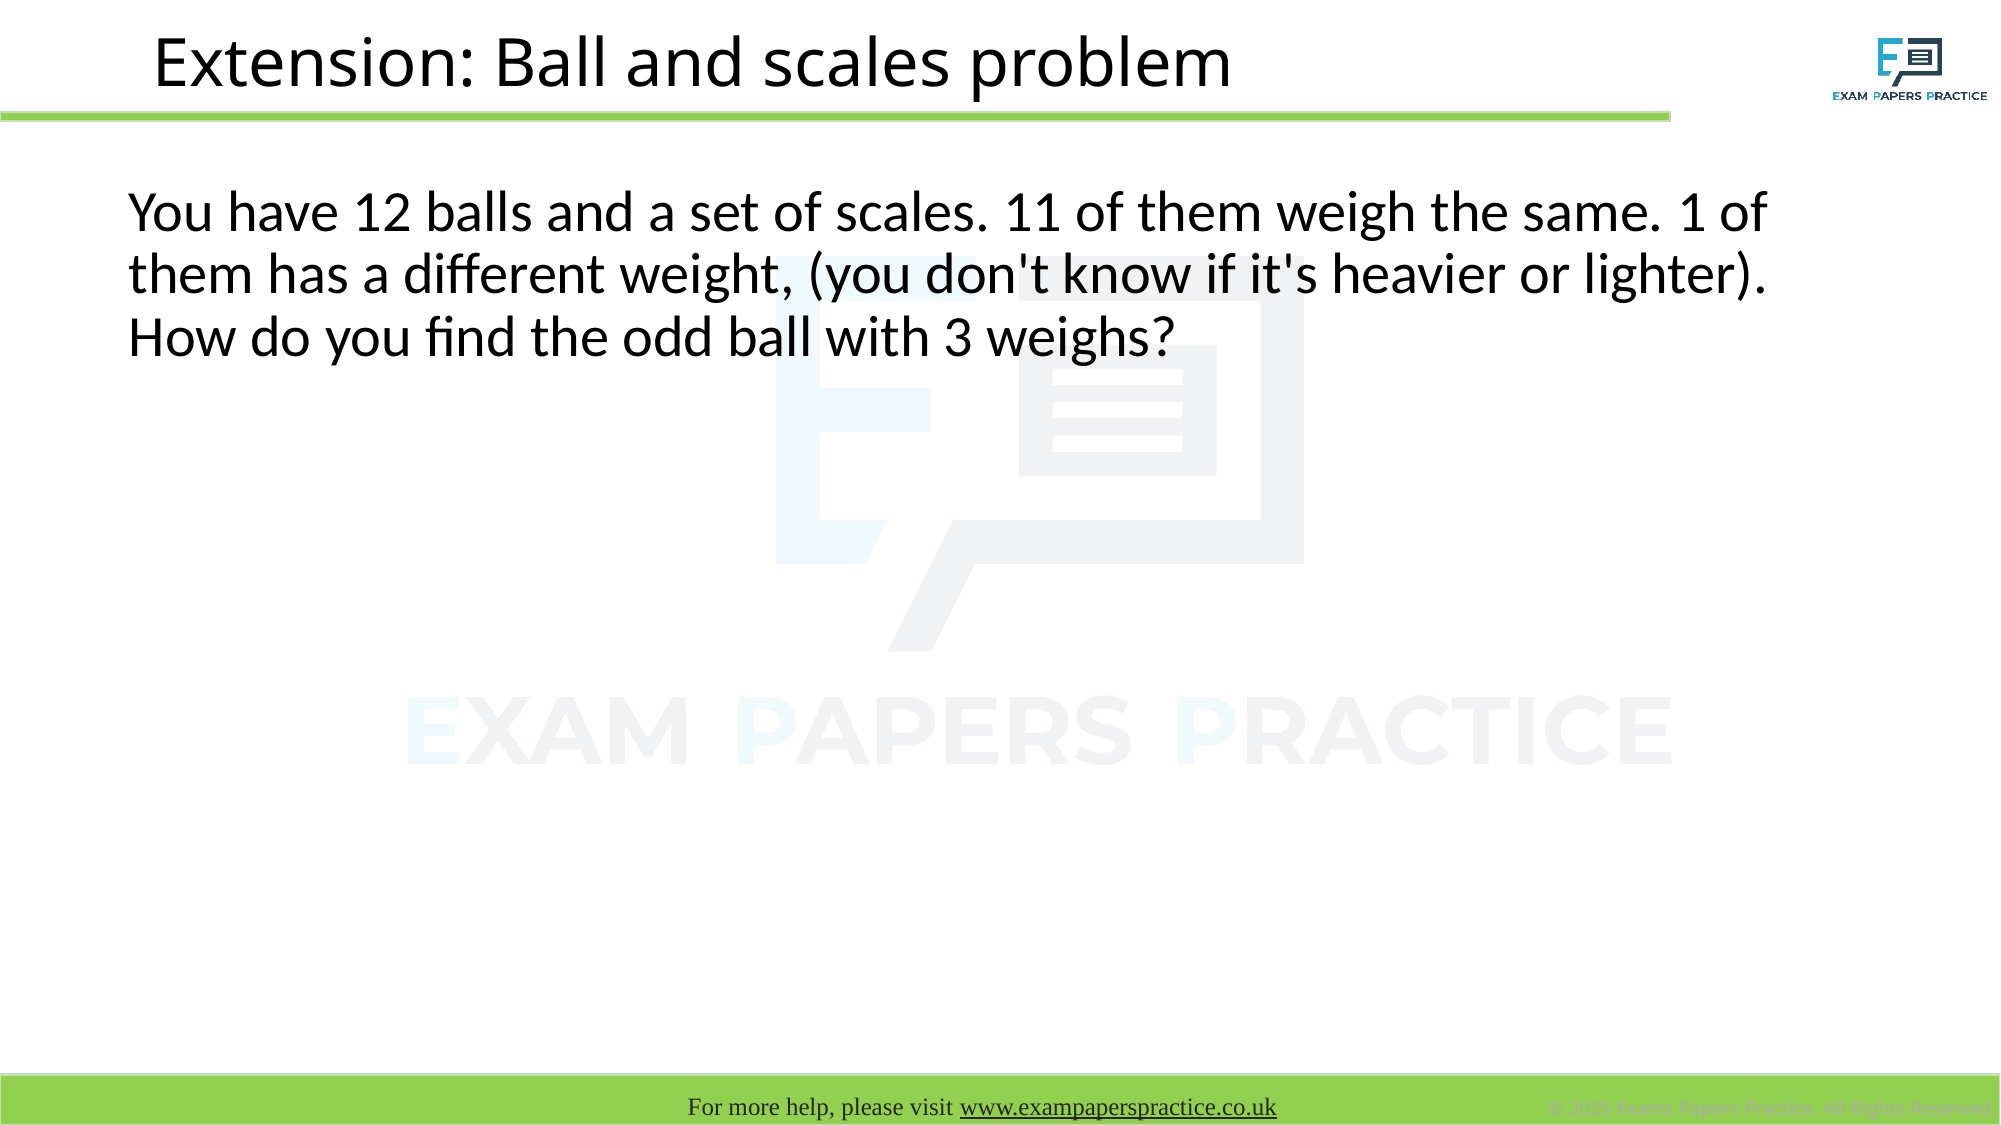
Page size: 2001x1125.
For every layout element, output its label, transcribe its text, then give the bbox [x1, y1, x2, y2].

title Extension: Ball and scales problem [137, 59, 1863, 70]
list You have 12 balls and a set of scales. 11 of them weigh the same. 1 of them has a different weight, (you don't know if it's heavier or lighter). How do you find the odd ball with 3 weighs? [113, 173, 1839, 887]
